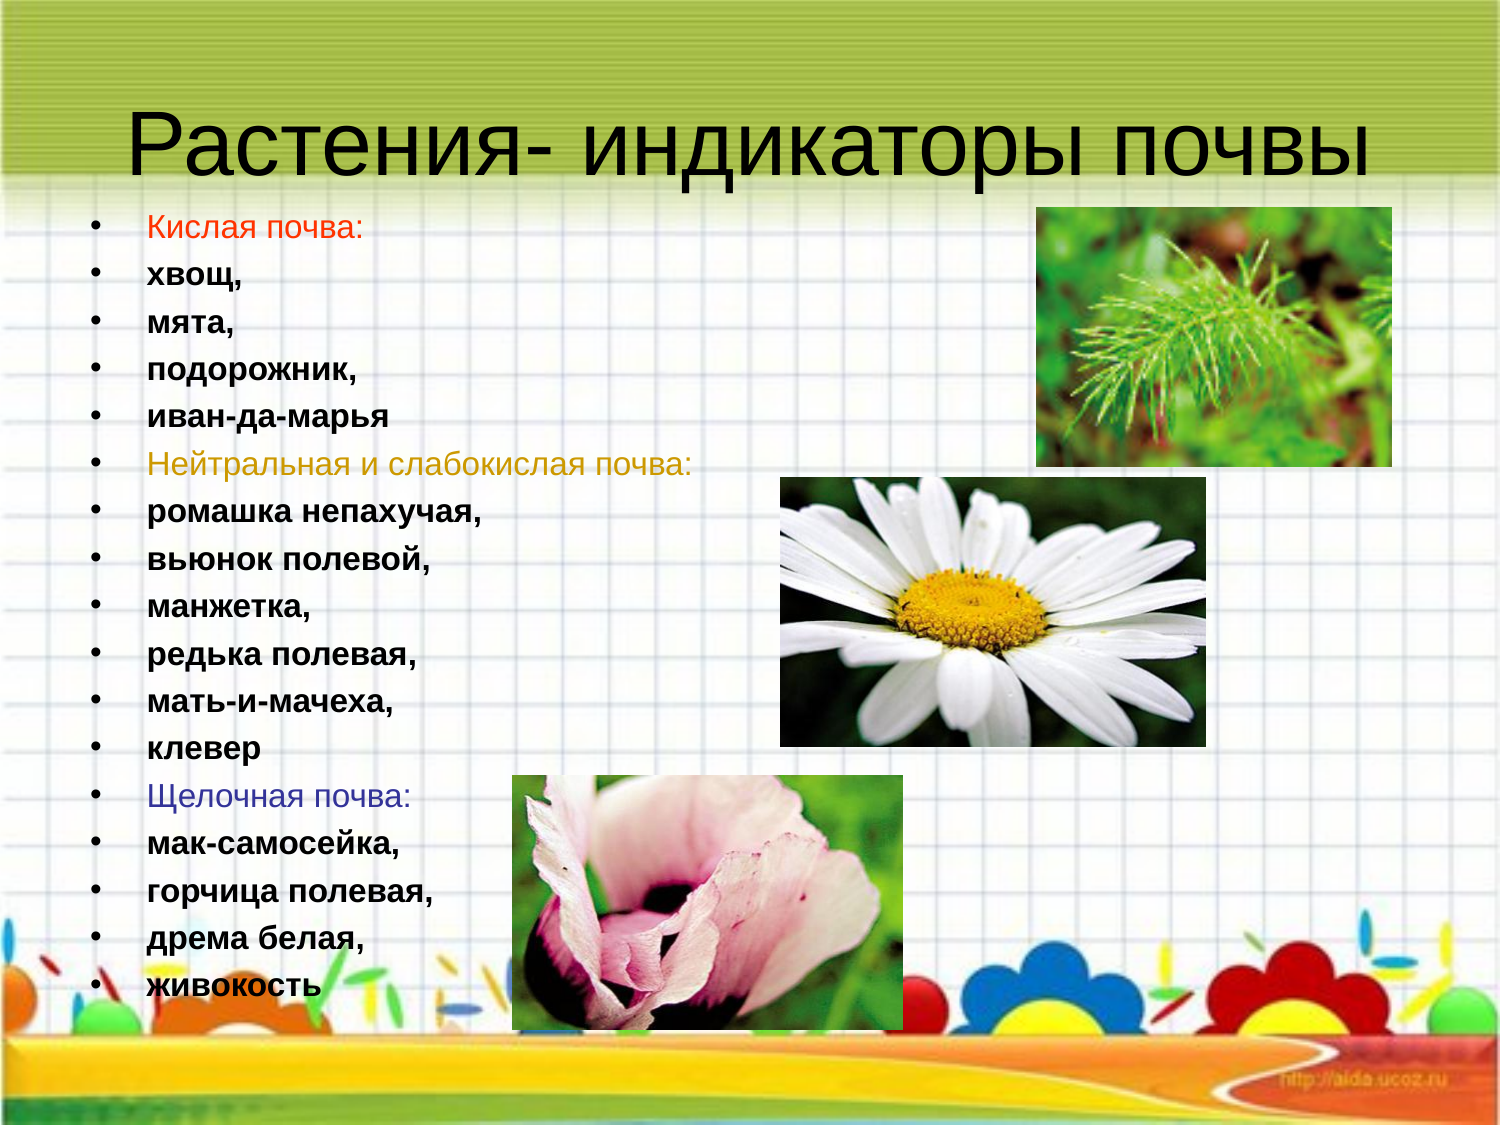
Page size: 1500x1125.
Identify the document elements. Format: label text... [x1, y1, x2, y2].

list Кислая почва: хвощ, мята, подорожник, иван-да-марья Нейтральная и слабокислая почва: ромашка непахучая, вьюнок полевой, манжетка, редька полевая, мать-и-мачеха, клевер Щелочная почва: мак-самосейка, горчица полевая, дрема белая, живокость [56, 197, 1407, 940]
title Растения- индикаторы почвы [75, 45, 1425, 233]
picture [0, 0, 1500, 1125]
